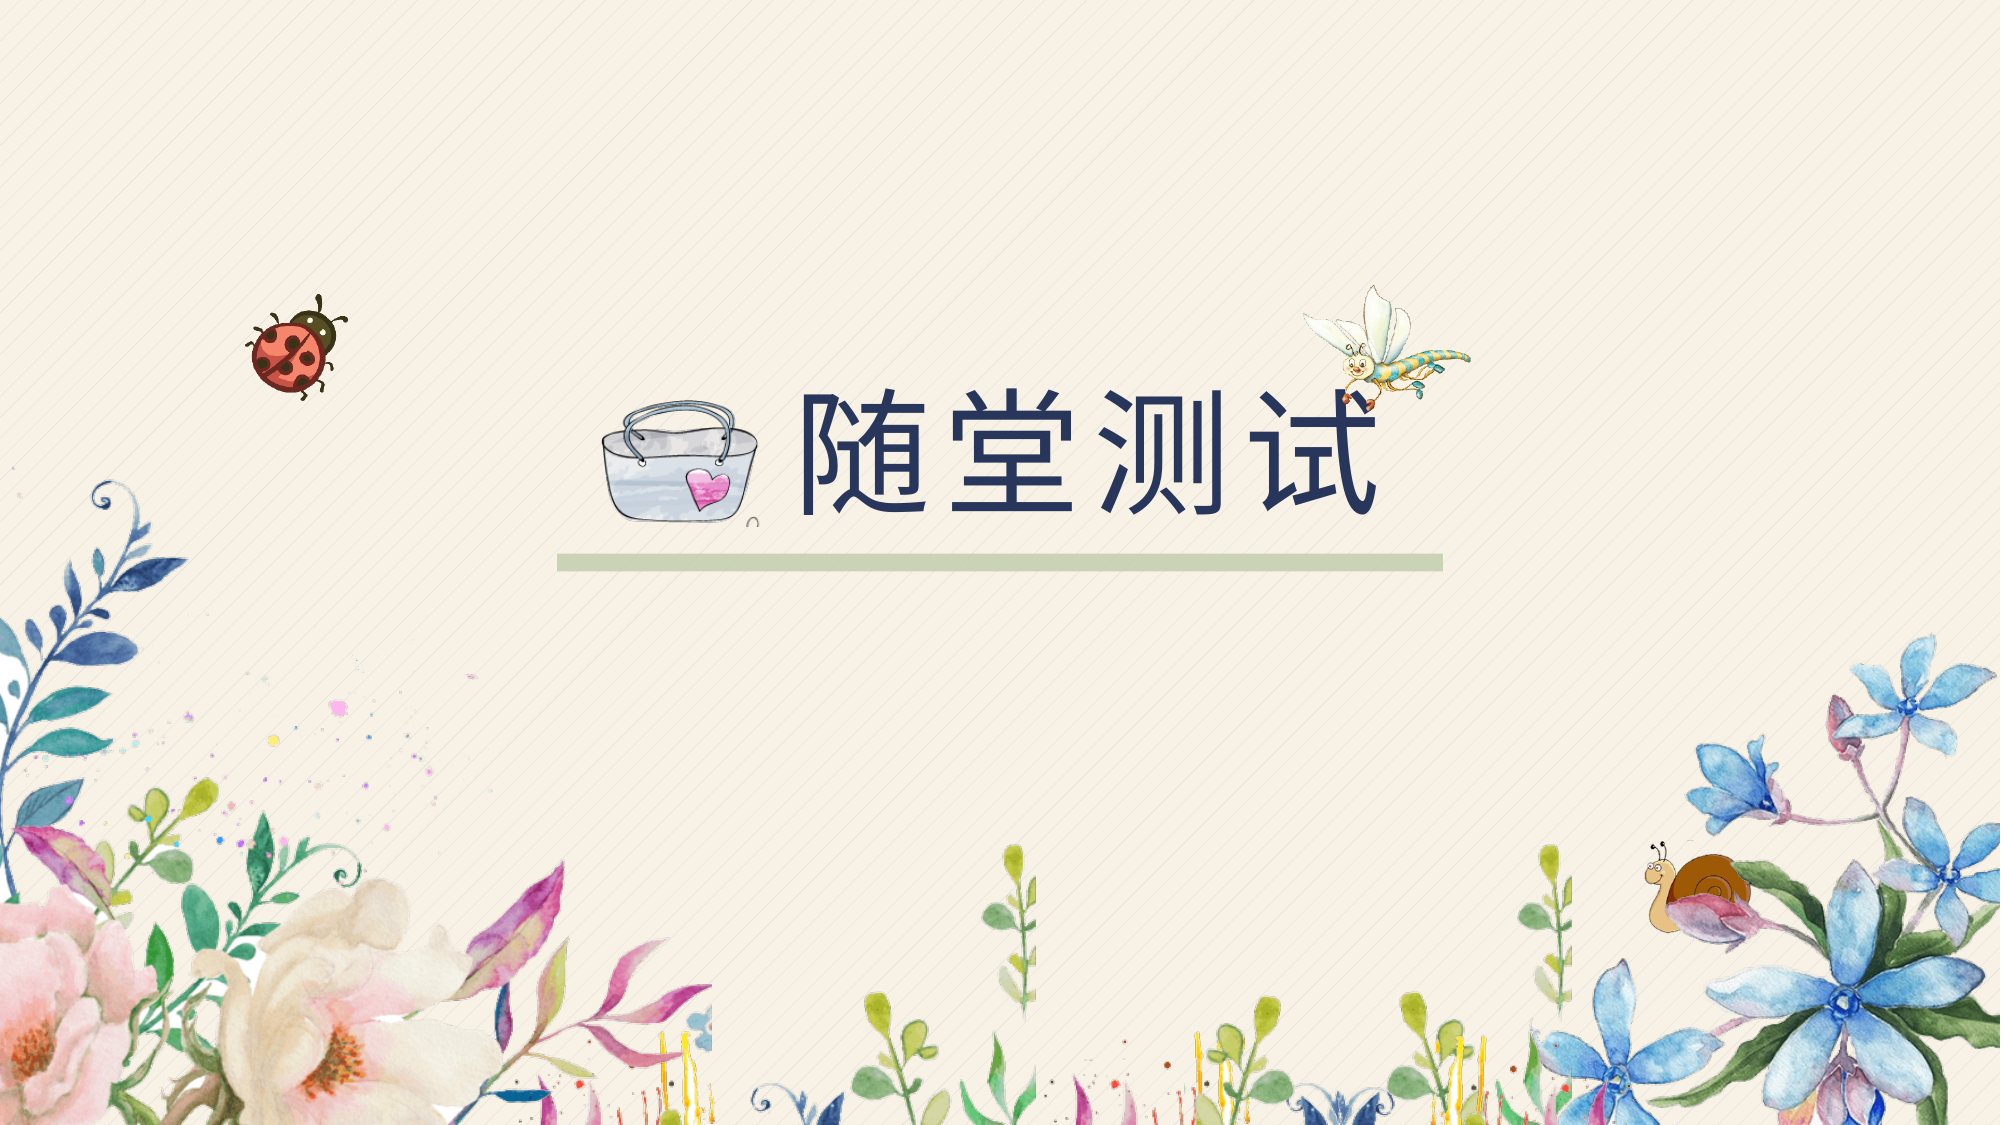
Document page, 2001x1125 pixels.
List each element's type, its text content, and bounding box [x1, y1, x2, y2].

text_box 随堂测试 [681, 359, 1494, 540]
picture [245, 294, 348, 401]
picture [0, 400, 2000, 1125]
text_box [786, 553, 1433, 572]
picture [1302, 284, 1471, 411]
